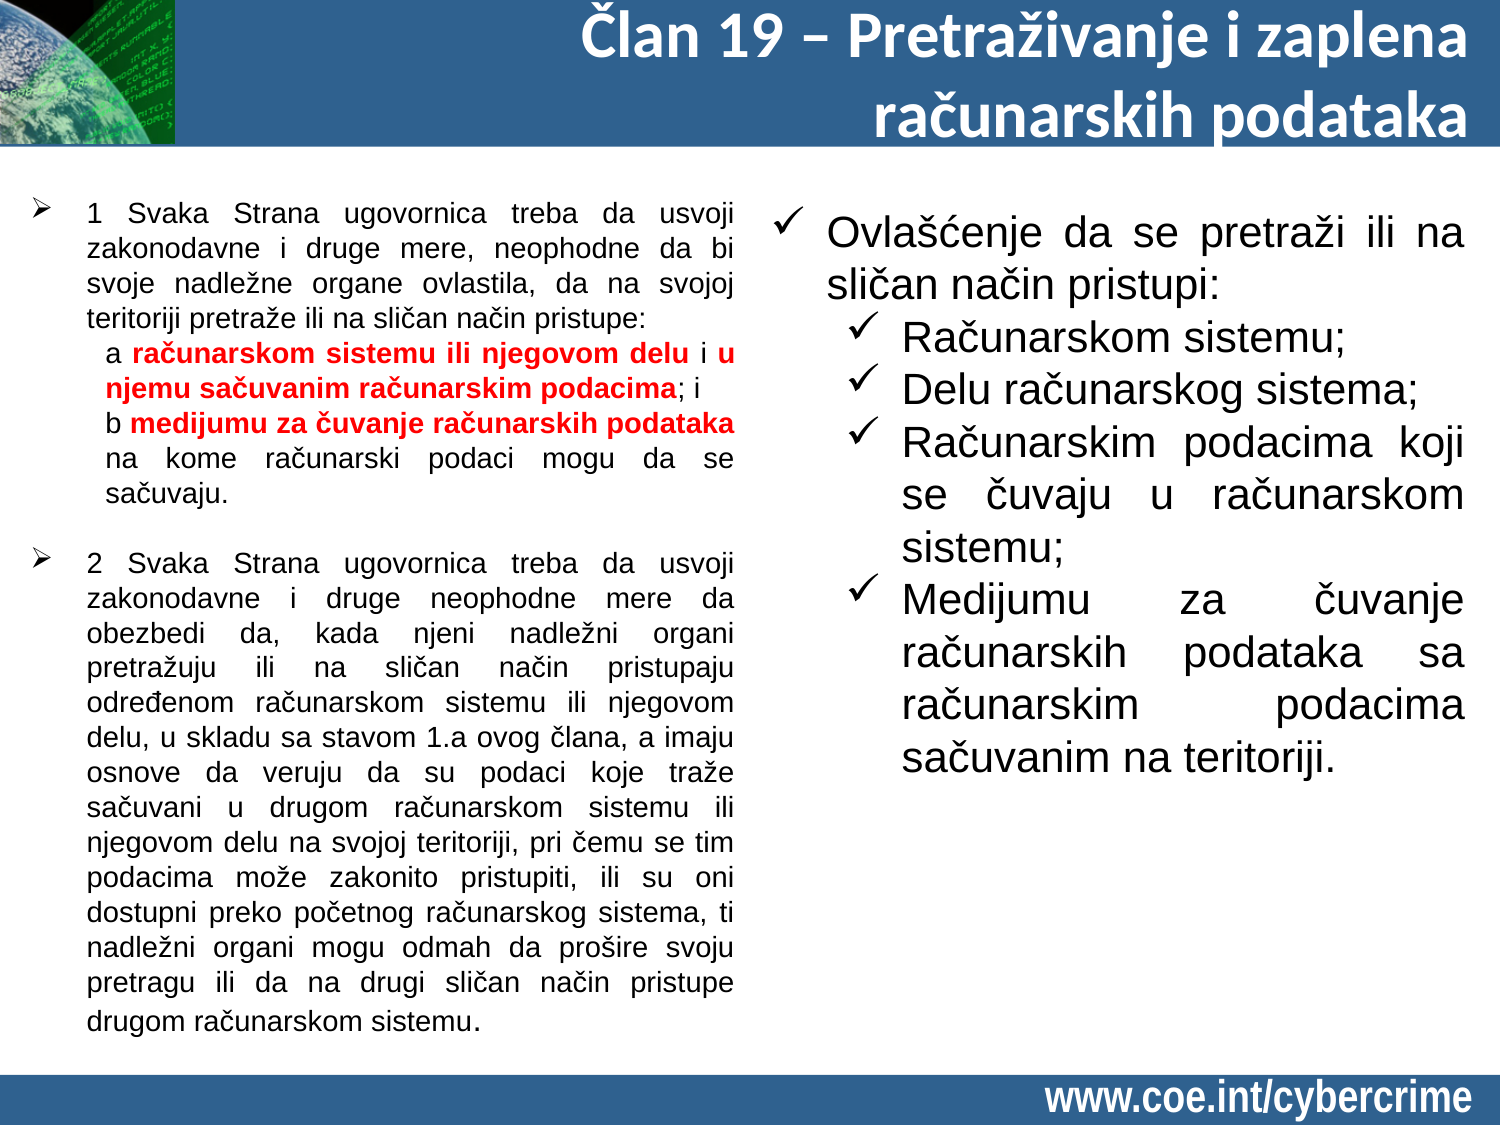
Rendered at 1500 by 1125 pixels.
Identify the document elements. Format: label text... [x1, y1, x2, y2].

text_box www.coe.int/cybercrime [1030, 1059, 1500, 1125]
text_box Ovlašćenje da se pretraži ili na sličan način pristupi: Računarskom sistemu; Delu računarskog sistema; Računarskim podacima koji se čuvaju u računarskom sistemu; Medijumu za čuvanje računarskih podataka sa računarskim podacima sačuvanim na teritoriji. [755, 196, 1480, 789]
text_box [0, 1073, 1030, 1125]
picture [0, 0, 175, 144]
text_box Član 19 – Pretraživanje i zaplena računarskih podataka [177, 0, 1500, 149]
text_box 1 Svaka Strana ugovornica treba da usvoji zakonodavne i druge mere, neophodne da bi svoje nadležne organe ovlastila, da na svojoj teritoriji pretraže ili na sličan način pristupe: a računarskom sistemu ili njegovom delu i u njemu sačuvanim računarskim podacima; i b medijumu za čuvanje računarskih podataka na kome računarski podaci mogu da se sačuvaju. 2 Svaka Strana ugovornica treba da usvoji zakonodavne i druge neophodne mere da obezbedi da, kada njeni nadležni organi pretražuju ili na sličan način pristupaju određenom računarskom sistemu ili njegovom delu, u skladu sa stavom 1.a ovog člana, a imaju osnove da veruju da su podaci koje traže sačuvani u drugom računarskom sistemu ili njegovom delu na svojoj teritoriji, pri čemu se tim podacima može zakonito pristupiti, ili su oni dostupni preko početnog računarskog sistema, ti nadležni organi mogu odmah da prošire svoju pretragu ili da na drugi sličan način pristupe drugom računarskom sistemu. [15, 186, 750, 1046]
